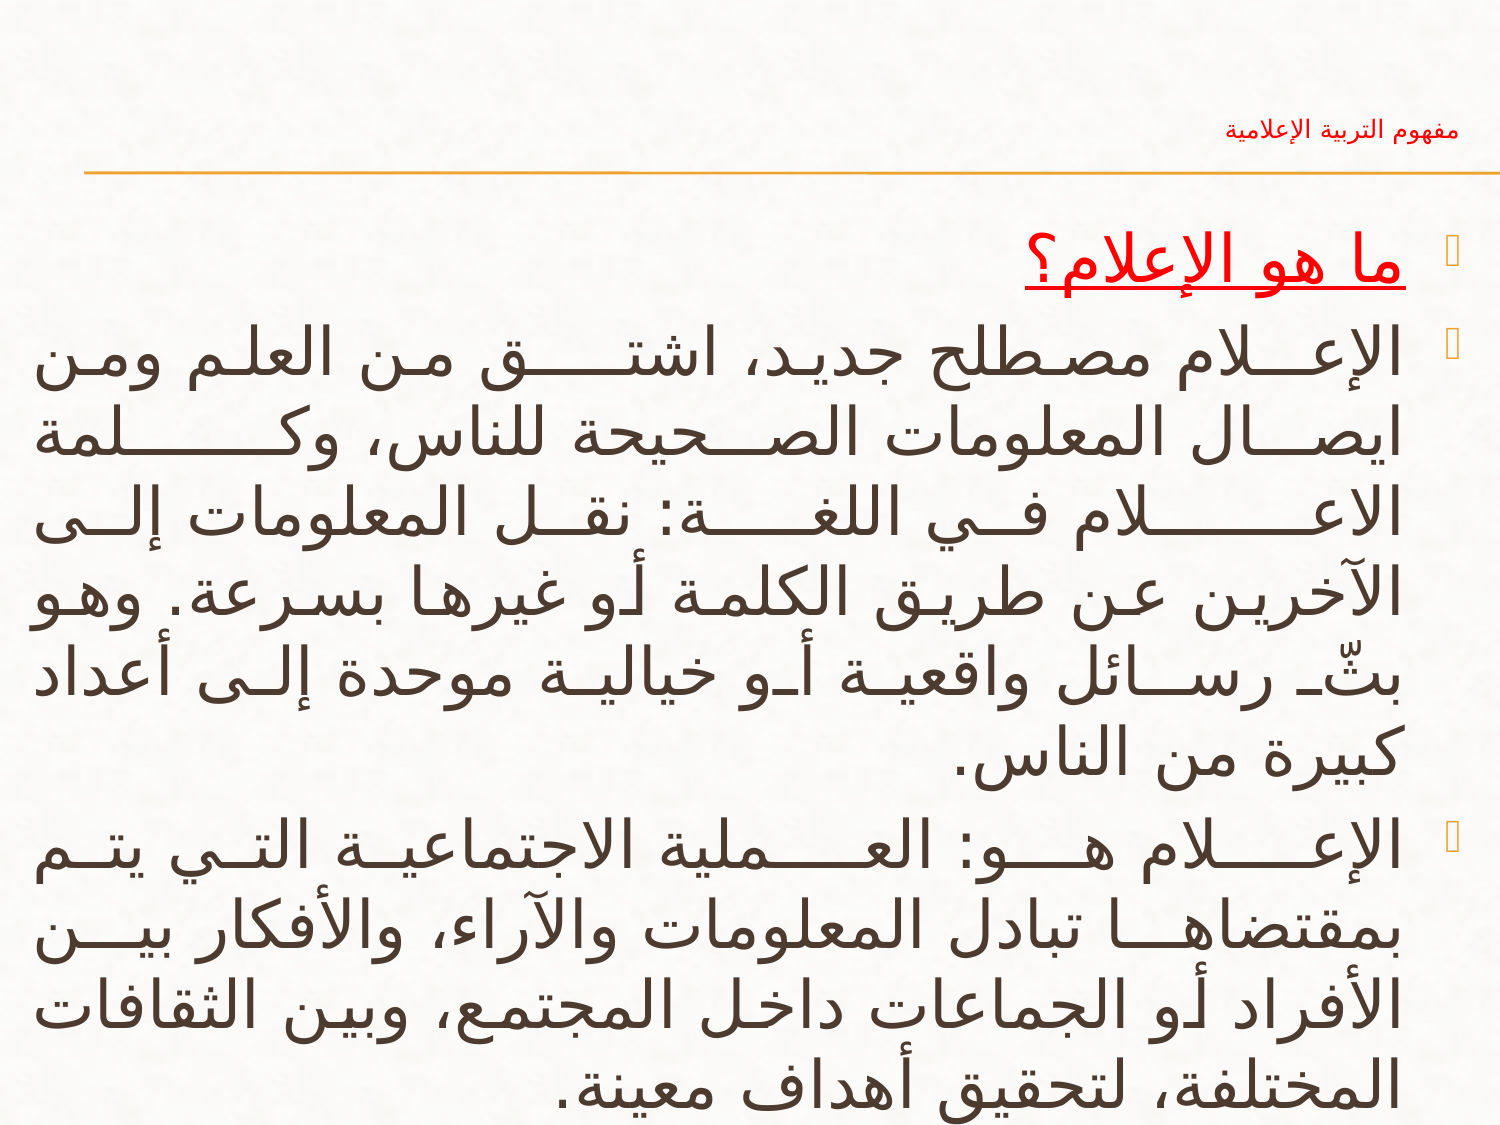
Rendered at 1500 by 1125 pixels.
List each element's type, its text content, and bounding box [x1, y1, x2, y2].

list ما هو الإعلام؟ الإعــلام مصطلح جديد، اشتــــق من العلم ومن ايصال المعلومات الصحيحة للناس، وكـــــلمة الاعــــــلام في اللغـــة: نقل المعلومات إلى الآخرين عن طريق الكلمة أو غيرها بسرعة. وهو بثّ رسـائل واقعية أو خيالية موحدة إلى أعداد كبيرة من الناس. الإعـــلام هــو: العـــملية الاجتماعية التي يتم بمقتضاها تبادل المعلومات والآراء، والأفكار بين الأفراد أو الجماعات داخل المجتمع، وبين الثقافات المختلفة، لتحقيق أهداف معينة. وهــو: تبني قضية من القضايا وطــرحها من خـلال قناعات معينة بقصد إيصالها إلى المتلقي سامعاً أو مشاهداً أو قارئاً. [17, 208, 1477, 1094]
title مفهوم التربية الإعلامية [50, 75, 1475, 208]
